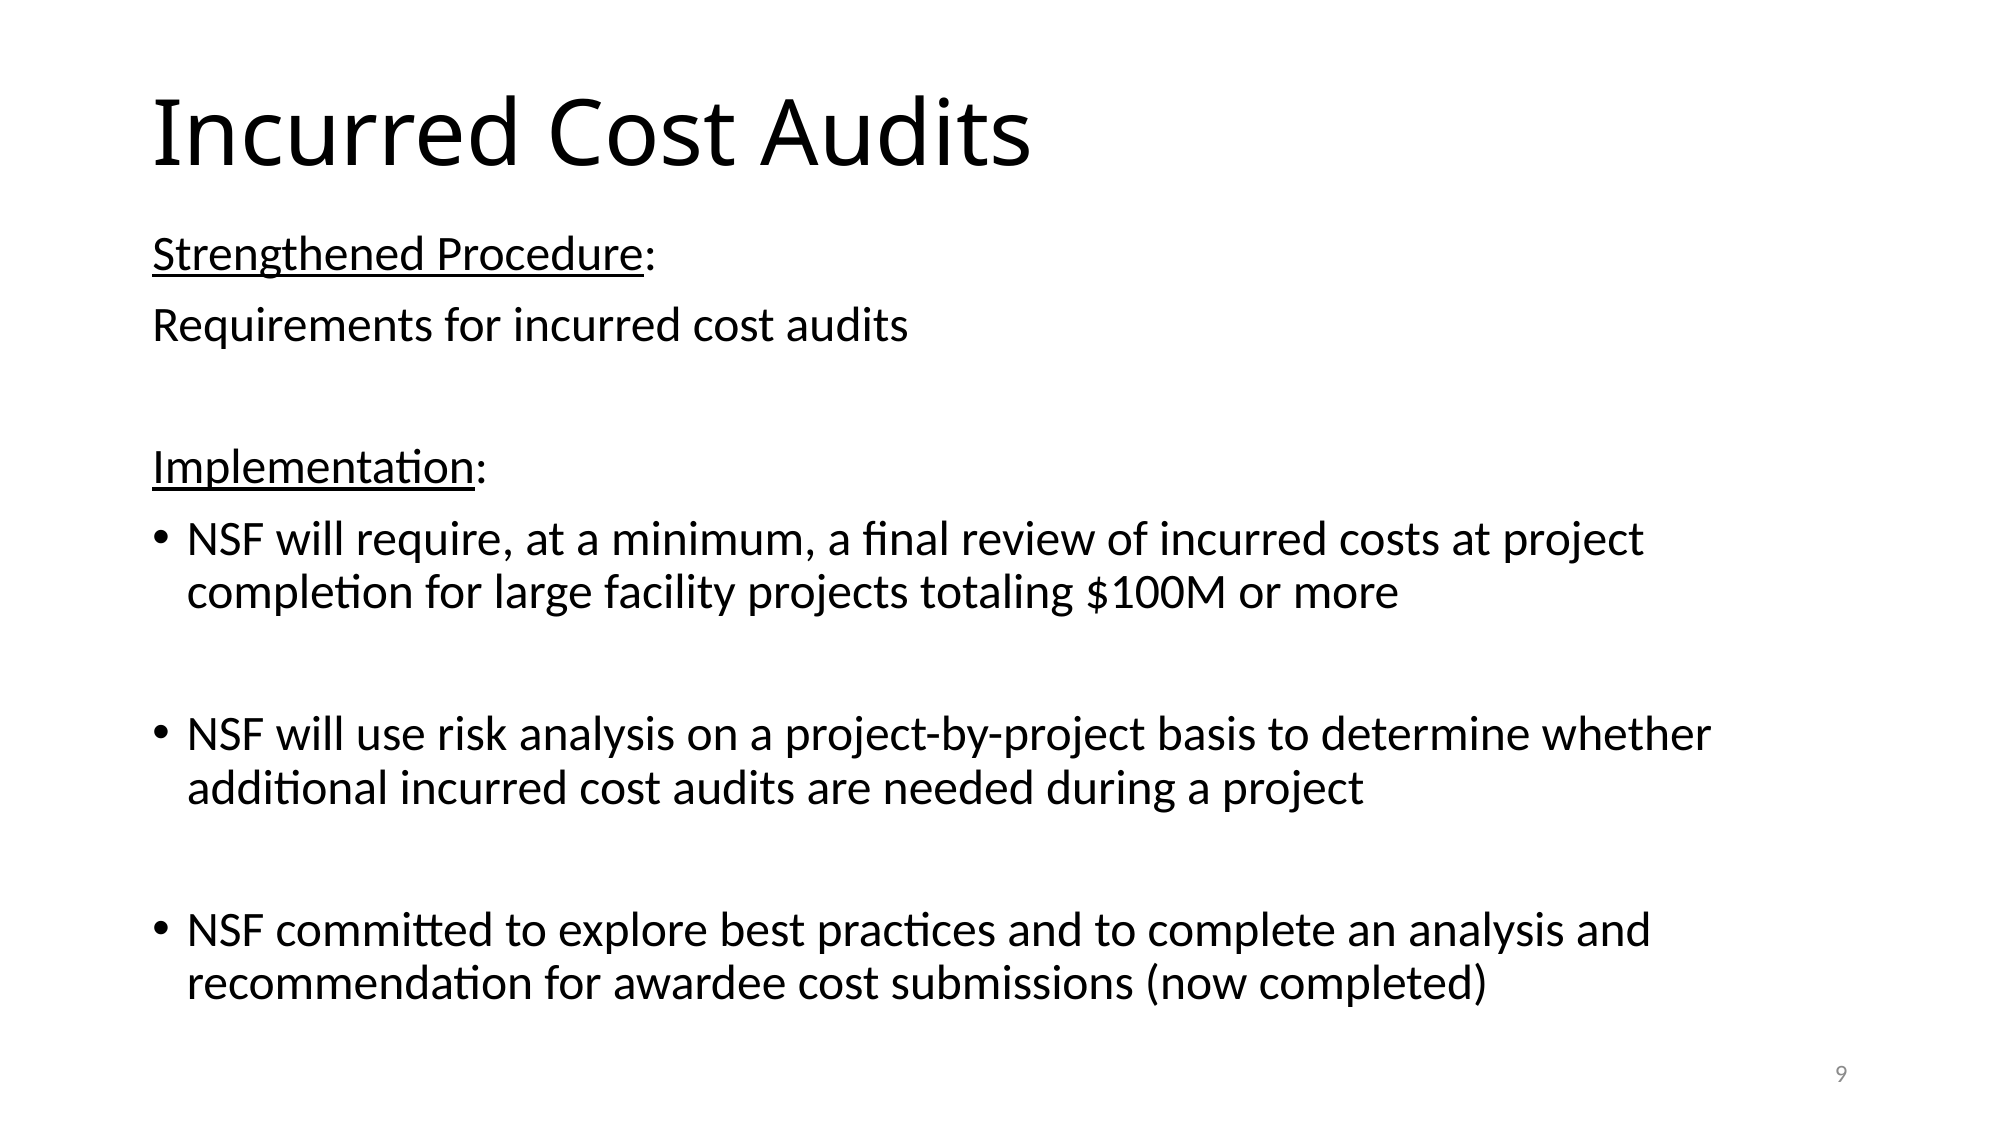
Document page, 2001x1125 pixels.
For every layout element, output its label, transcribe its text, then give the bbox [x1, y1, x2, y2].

slide_number 9 [1412, 1042, 1863, 1103]
title Incurred Cost Audits [137, 27, 1863, 220]
list Strengthened Procedure: Requirements for incurred cost audits Implementation: NSF will require, at a minimum, a final review of incurred costs at project completion for large facility projects totaling $100M or more NSF will use risk analysis on a project-by-project basis to determine whether additional incurred cost audits are needed during a project NSF committed to explore best practices and to complete an analysis and recommendation for awardee cost submissions (now completed) [137, 220, 1863, 1019]
